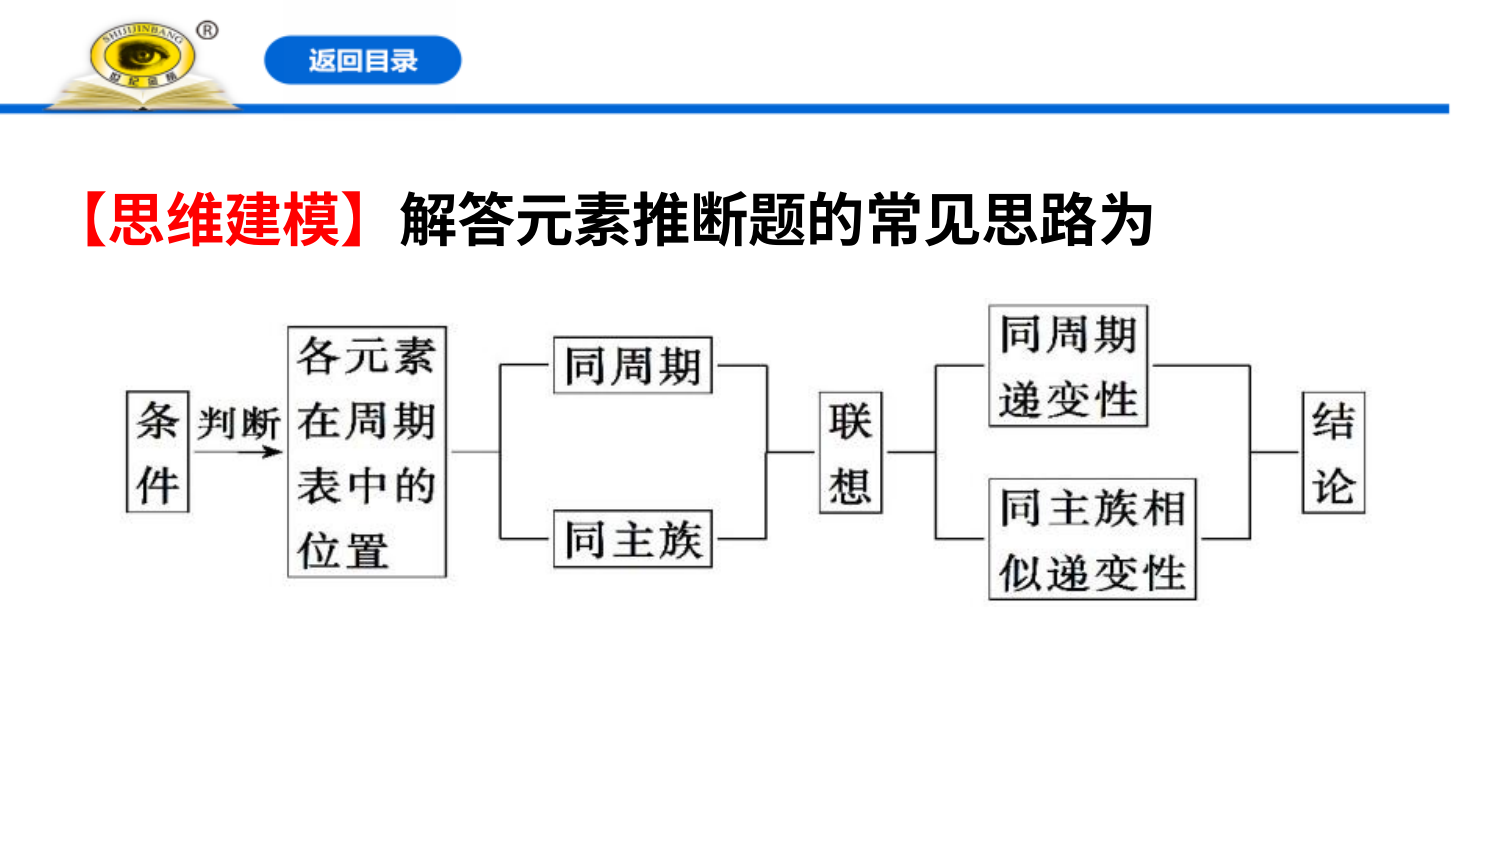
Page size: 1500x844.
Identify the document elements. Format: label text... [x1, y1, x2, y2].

picture [0, 0, 1500, 844]
text_box 【思维建模】解答元素推断题的常见思路为 [34, 140, 1460, 261]
